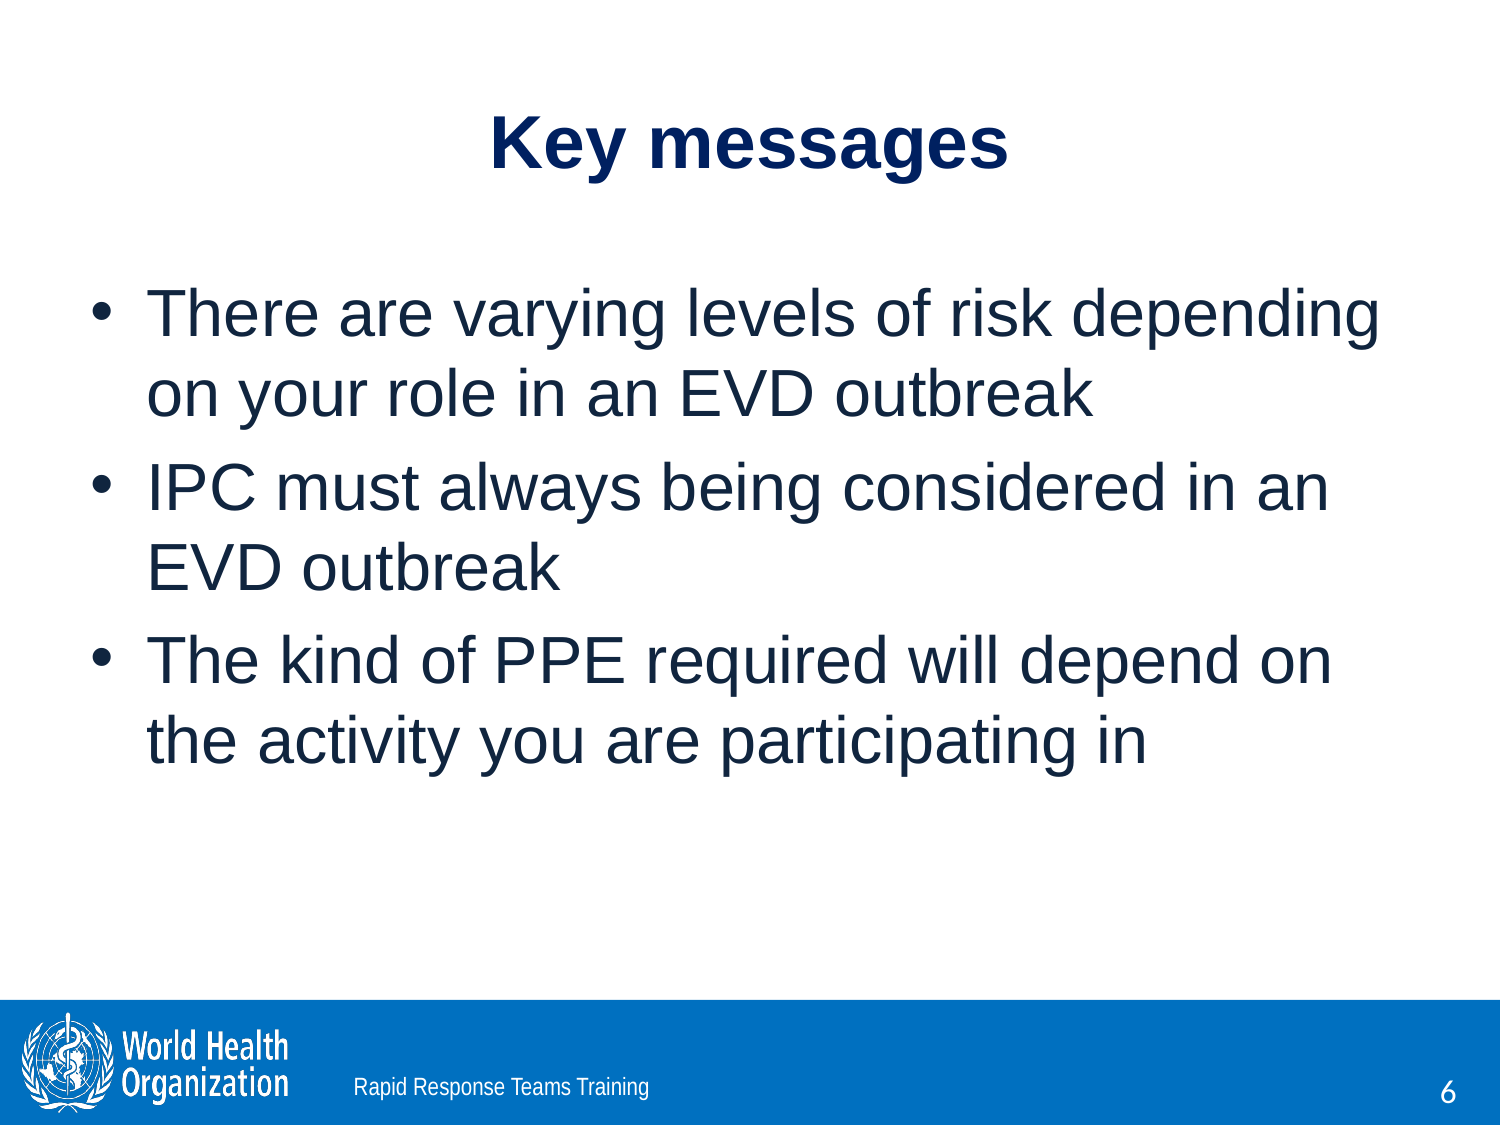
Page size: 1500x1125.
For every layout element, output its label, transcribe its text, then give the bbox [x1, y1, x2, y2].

picture [21, 1012, 288, 1113]
title Key messages [75, 45, 1425, 233]
list There are varying levels of risk depending on your role in an EVD outbreak IPC must always being considered in an EVD outbreak The kind of PPE required will depend on the activity you are participating in [75, 262, 1425, 1005]
